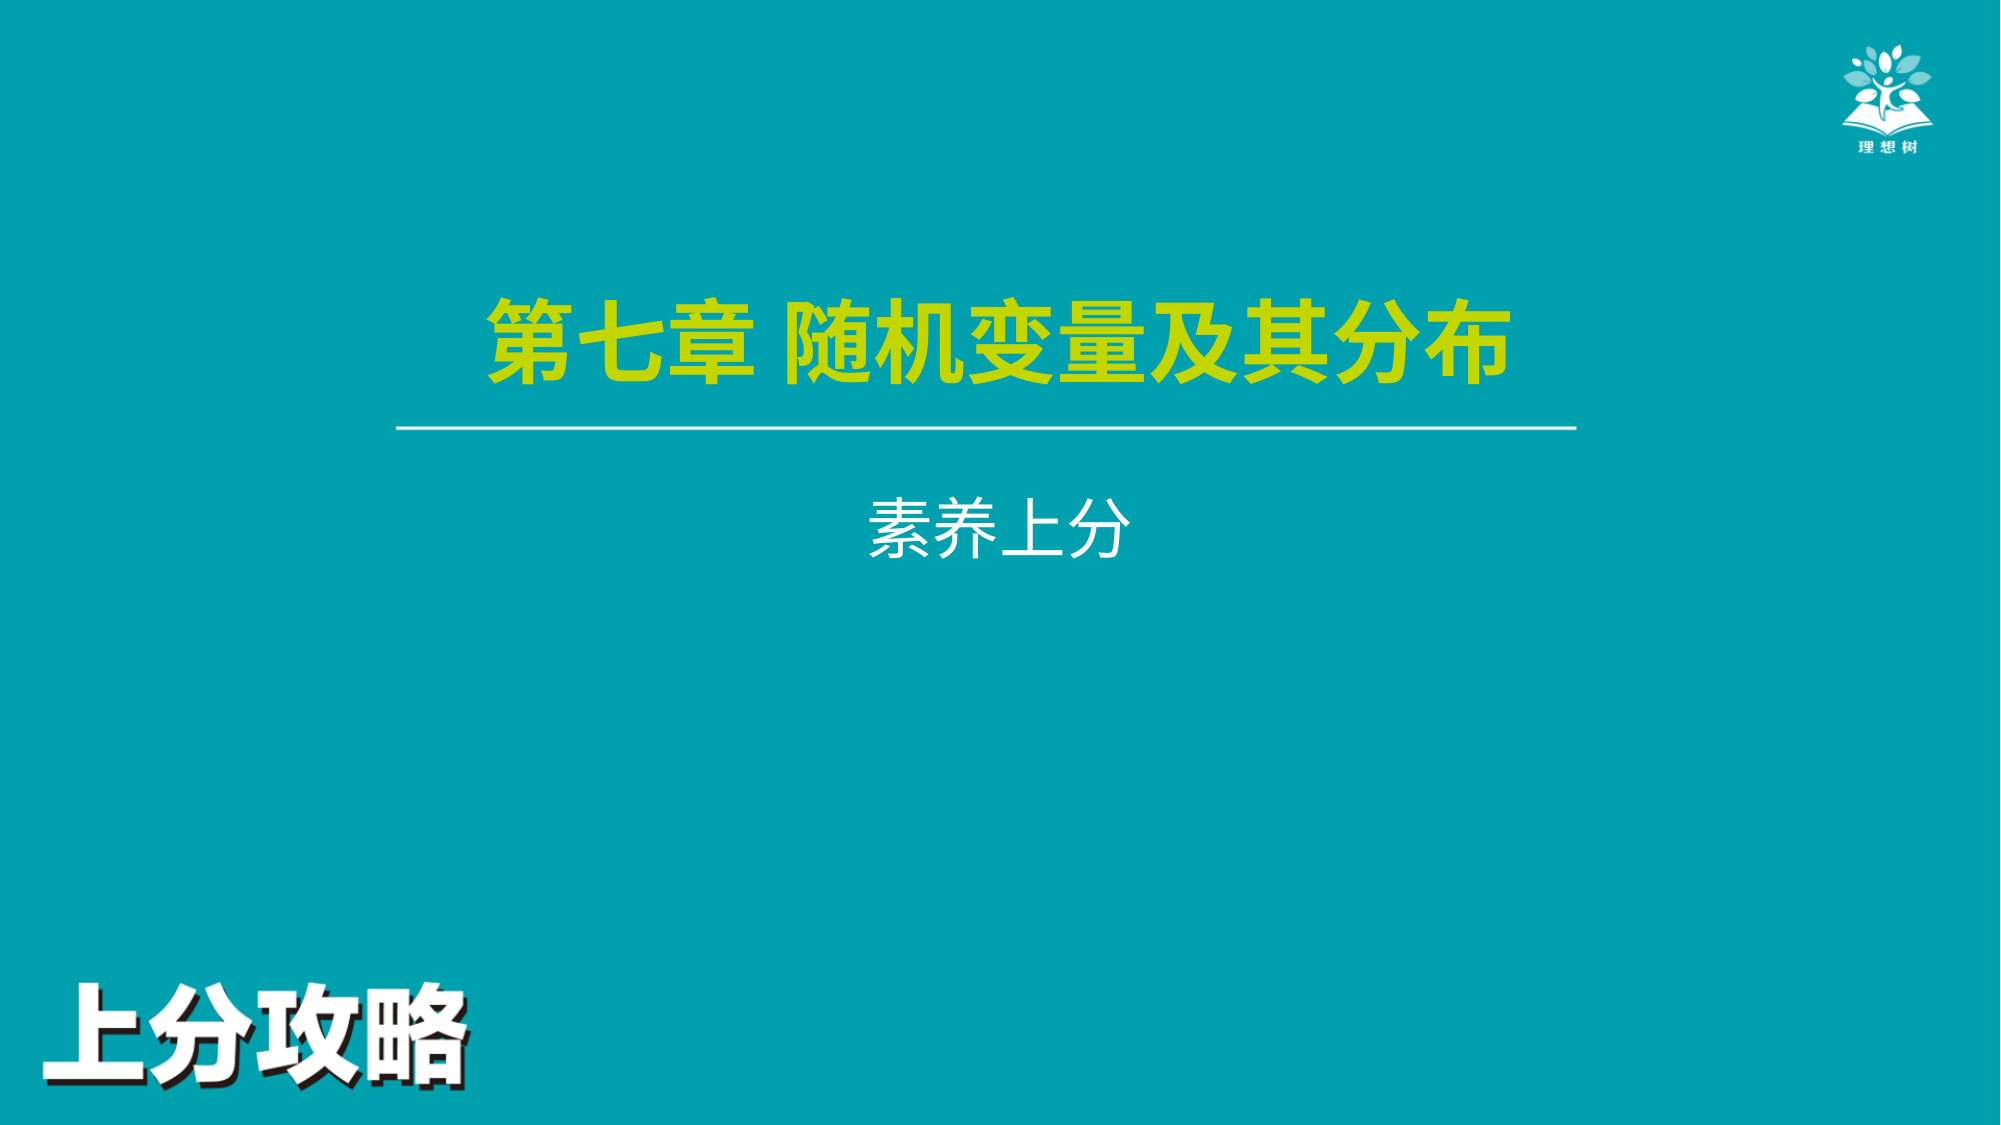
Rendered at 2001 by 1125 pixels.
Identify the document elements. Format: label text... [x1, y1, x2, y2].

picture [0, 579, 2000, 1125]
text_box 素养上分 [0, 472, 2000, 579]
picture [0, 413, 2000, 472]
text_box 第七章 随机变量及其分布 [0, 265, 2000, 413]
picture [0, 0, 2000, 265]
